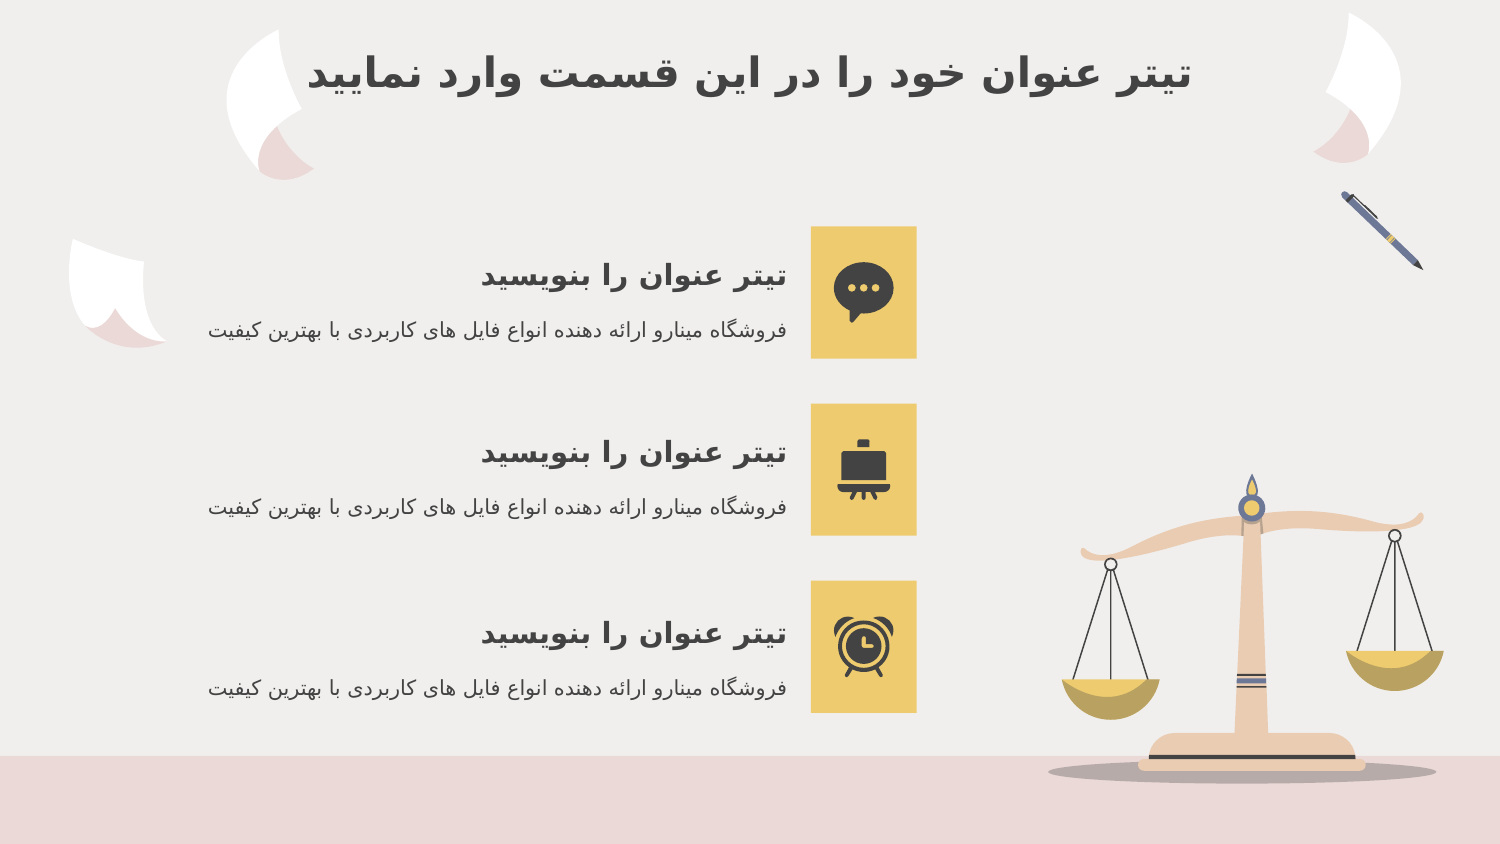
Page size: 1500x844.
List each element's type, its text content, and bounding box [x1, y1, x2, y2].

text_box [810, 403, 917, 536]
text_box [58, 29, 315, 348]
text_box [1047, 473, 1444, 784]
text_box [828, 616, 900, 678]
text_box تیتر عنوان را بنویسید فروشگاه مینارو ارائه دهنده انواع فایل های کاربردی با بهترین کیفیت [178, 391, 803, 527]
text_box تیتر عنوان را بنویسید فروشگاه مینارو ارائه دهنده انواع فایل های کاربردی با بهترین کیفیت [319, 214, 803, 349]
text_box [833, 262, 894, 323]
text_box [837, 439, 891, 501]
text_box تیتر عنوان را بنویسید فروشگاه مینارو ارائه دهنده انواع فایل های کاربردی با بهترین کیفیت [178, 571, 803, 707]
text_box تیتر عنوان خود را در این قسمت وارد نمایید [0, 13, 1500, 104]
text_box [810, 580, 917, 713]
text_box [810, 226, 917, 359]
